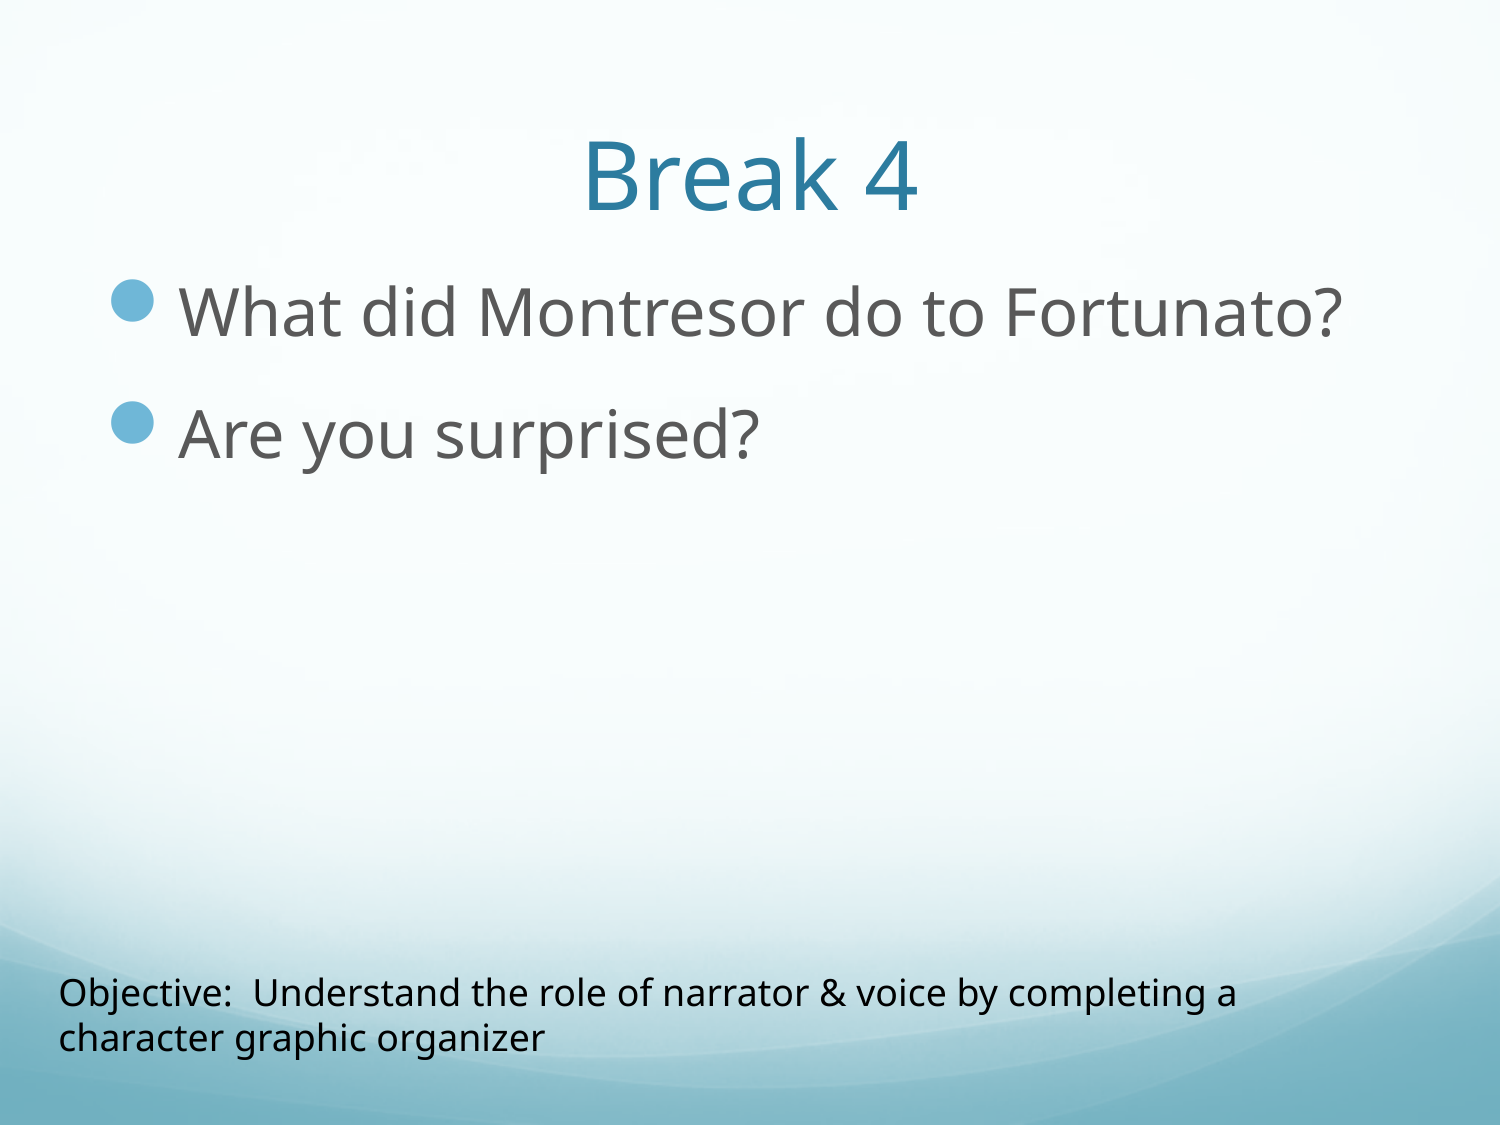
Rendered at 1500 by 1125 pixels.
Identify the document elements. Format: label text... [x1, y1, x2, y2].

list What did Montresor do to Fortunato? Are you surprised? [90, 262, 1410, 939]
title Break 4 [90, 17, 1410, 237]
footer Objective: Understand the role of narrator & voice by completing a character graphic organizer [43, 939, 1410, 1090]
